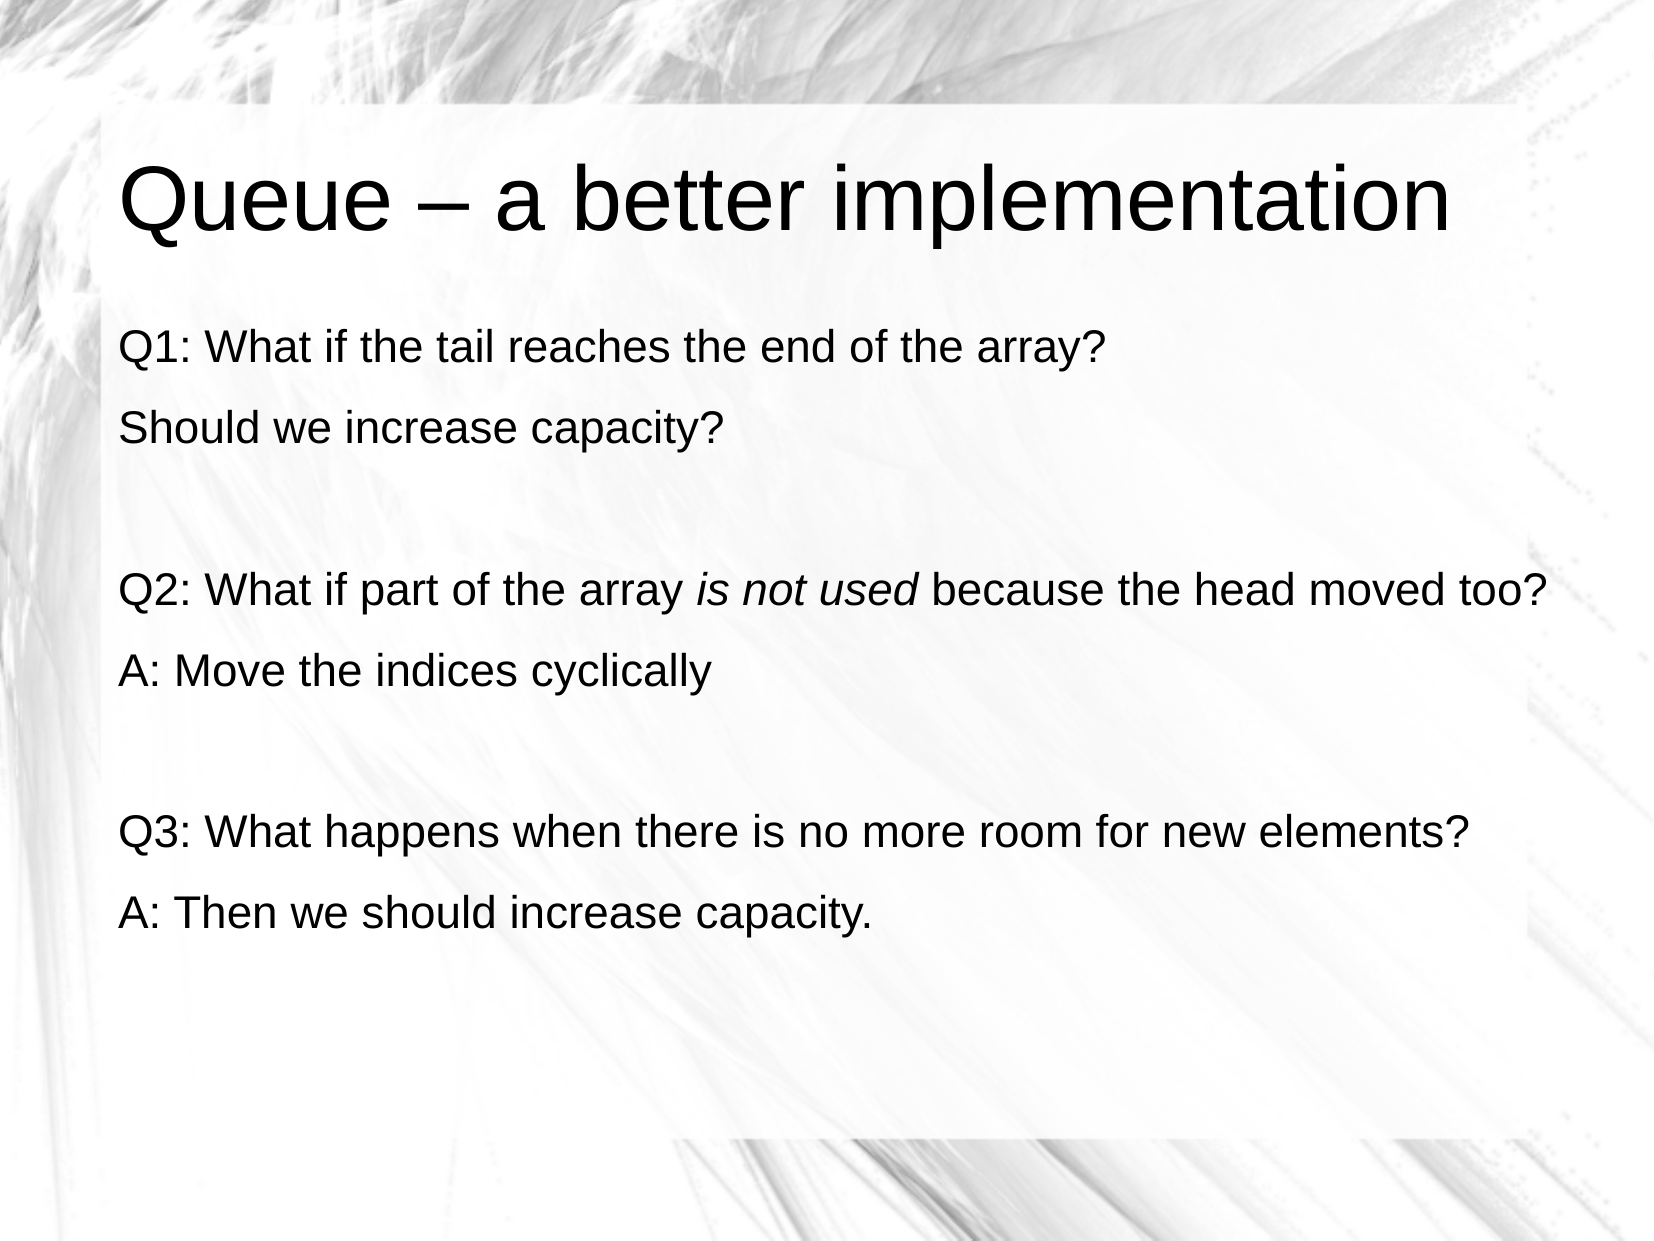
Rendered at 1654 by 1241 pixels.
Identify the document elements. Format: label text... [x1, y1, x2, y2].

list Q1: What if the tail reaches the end of the array? Should we increase capacity? Q2: What if part of the array is not used because the head moved too? A: Move the indices cyclically Q3: What happens when there is no more room for new elements? A: Then we should increase capacity. [118, 319, 1571, 1109]
picture [0, 0, 1654, 1241]
title Queue – a better implementation [118, 112, 1506, 281]
